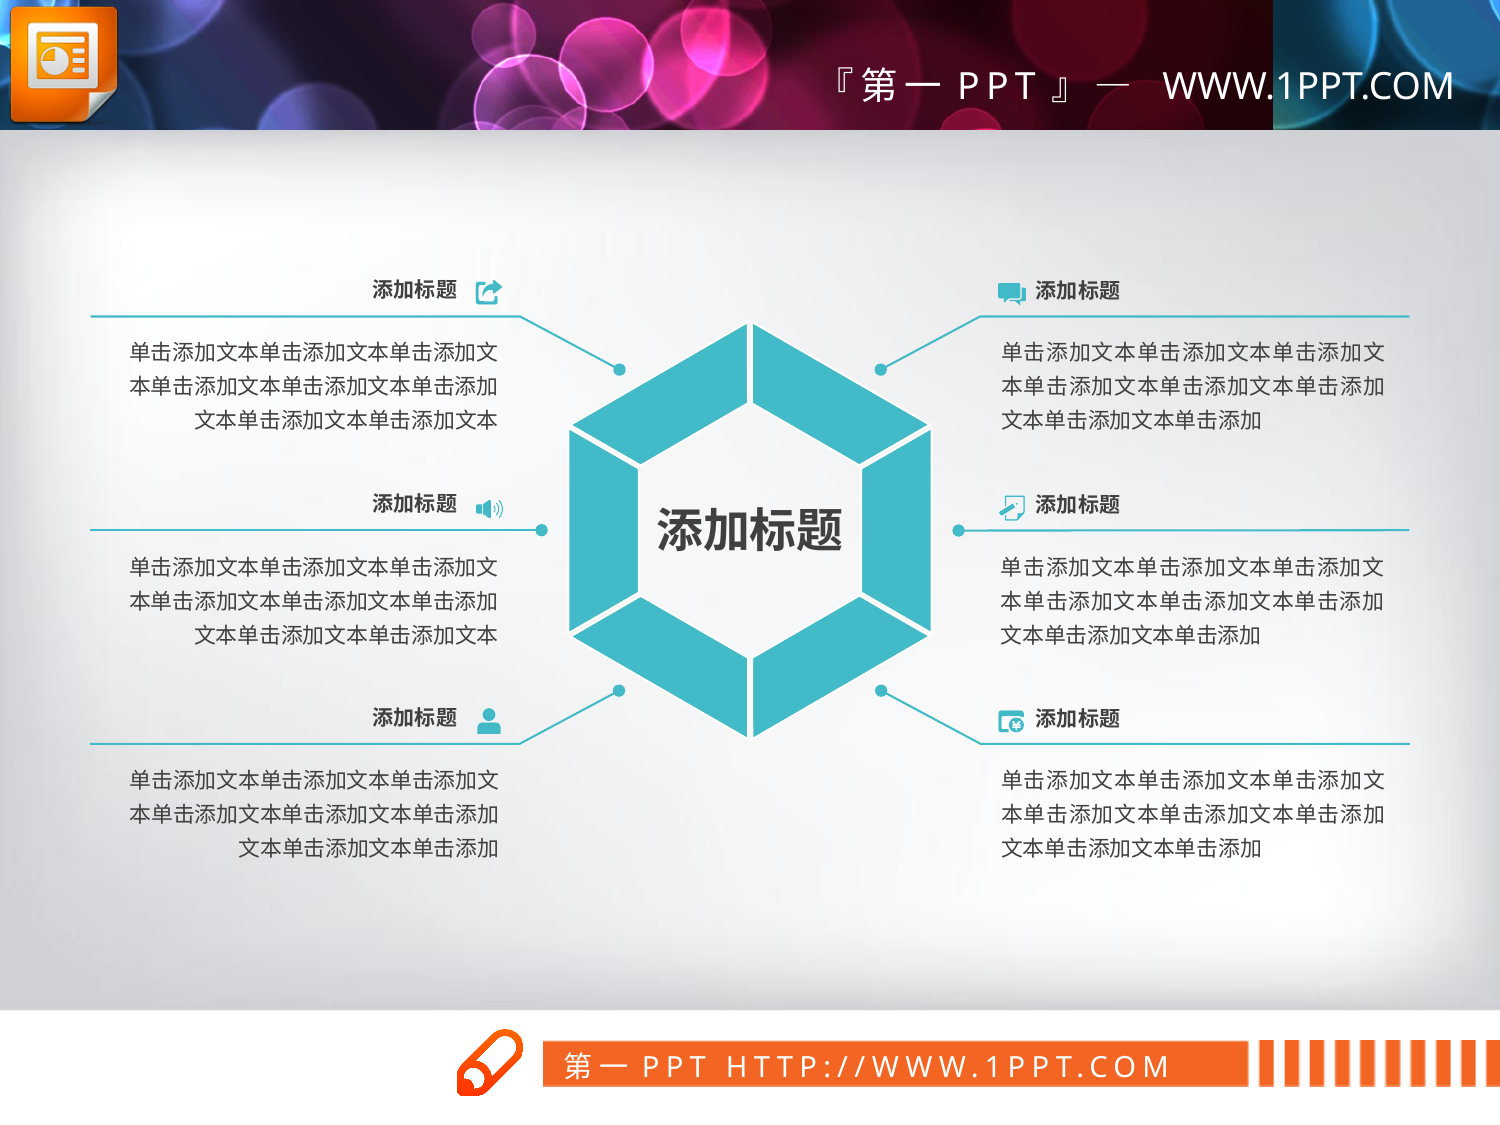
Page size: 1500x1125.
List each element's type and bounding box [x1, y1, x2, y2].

text_box [902, 696, 985, 744]
text_box [95, 271, 514, 442]
text_box [568, 368, 718, 693]
text_box [95, 699, 515, 870]
text_box [887, 316, 981, 366]
text_box [95, 485, 514, 657]
text_box [986, 272, 1401, 442]
text_box [985, 487, 1400, 657]
text_box [720, 368, 932, 693]
picture [543, 1040, 1500, 1087]
picture [0, 0, 1500, 1012]
text_box [519, 316, 625, 367]
text_box [516, 696, 599, 744]
text_box [986, 700, 1401, 870]
